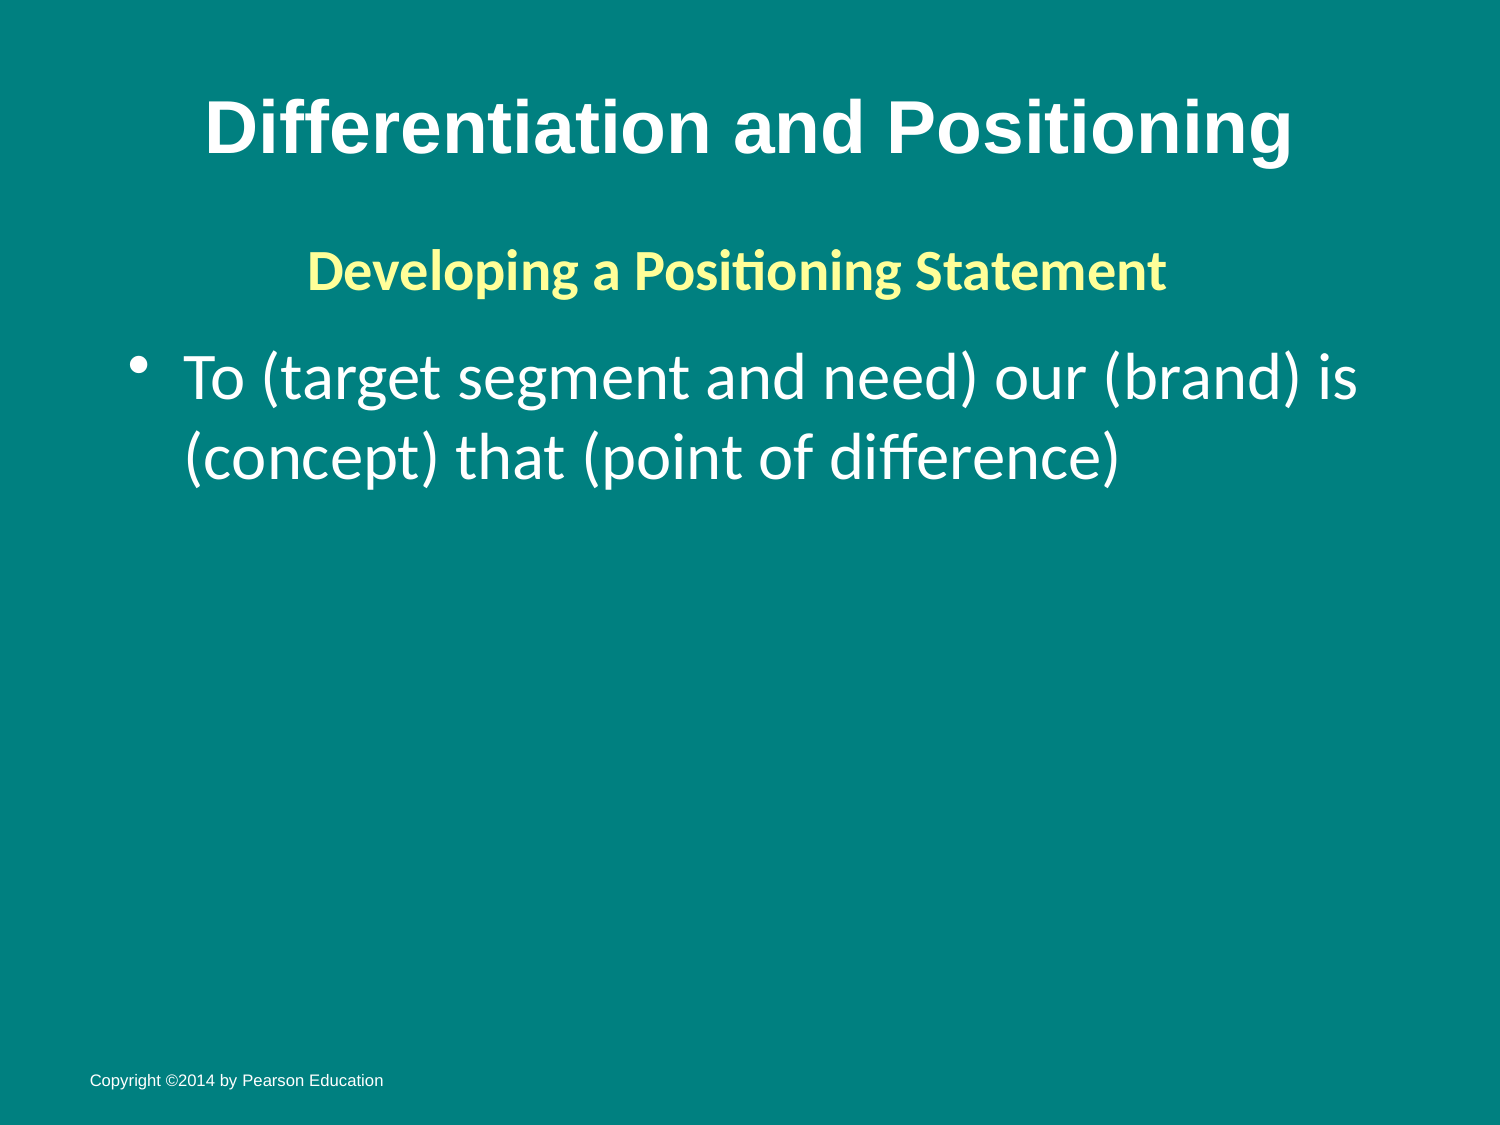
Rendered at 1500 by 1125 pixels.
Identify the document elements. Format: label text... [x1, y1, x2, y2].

list To (target segment and need) our (brand) is (concept) that (point of difference) [112, 324, 1388, 1001]
title Differentiation and Positioning [112, 37, 1388, 226]
list Developing a Positioning Statement [149, 224, 1326, 288]
text_box Copyright ©2014 by Pearson Education [74, 1062, 825, 1098]
